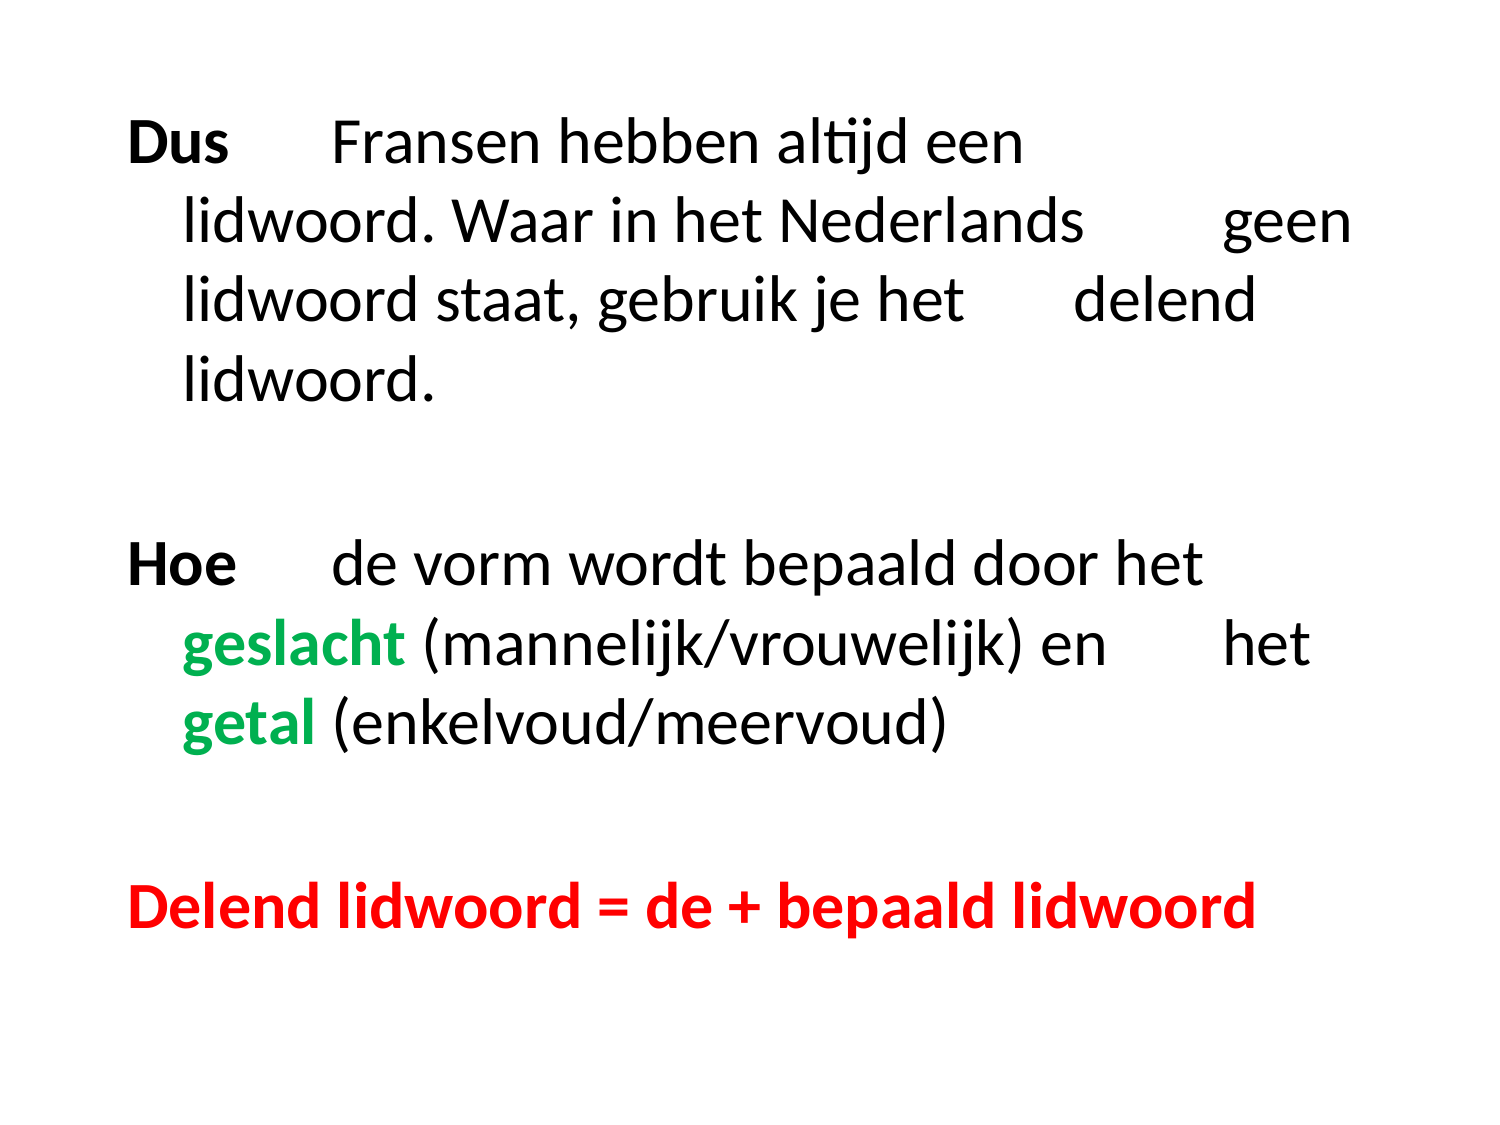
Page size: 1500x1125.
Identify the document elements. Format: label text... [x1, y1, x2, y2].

text_box Dus Fransen hebben altijd een lidwoord. Waar in het Nederlands geen lidwoord staat, gebruik je het delend lidwoord. Hoe de vorm wordt bepaald door het geslacht (mannelijk/vrouwelijk) en het getal (enkelvoud/meervoud) Delend lidwoord = de + bepaald lidwoord [112, 89, 1388, 1024]
